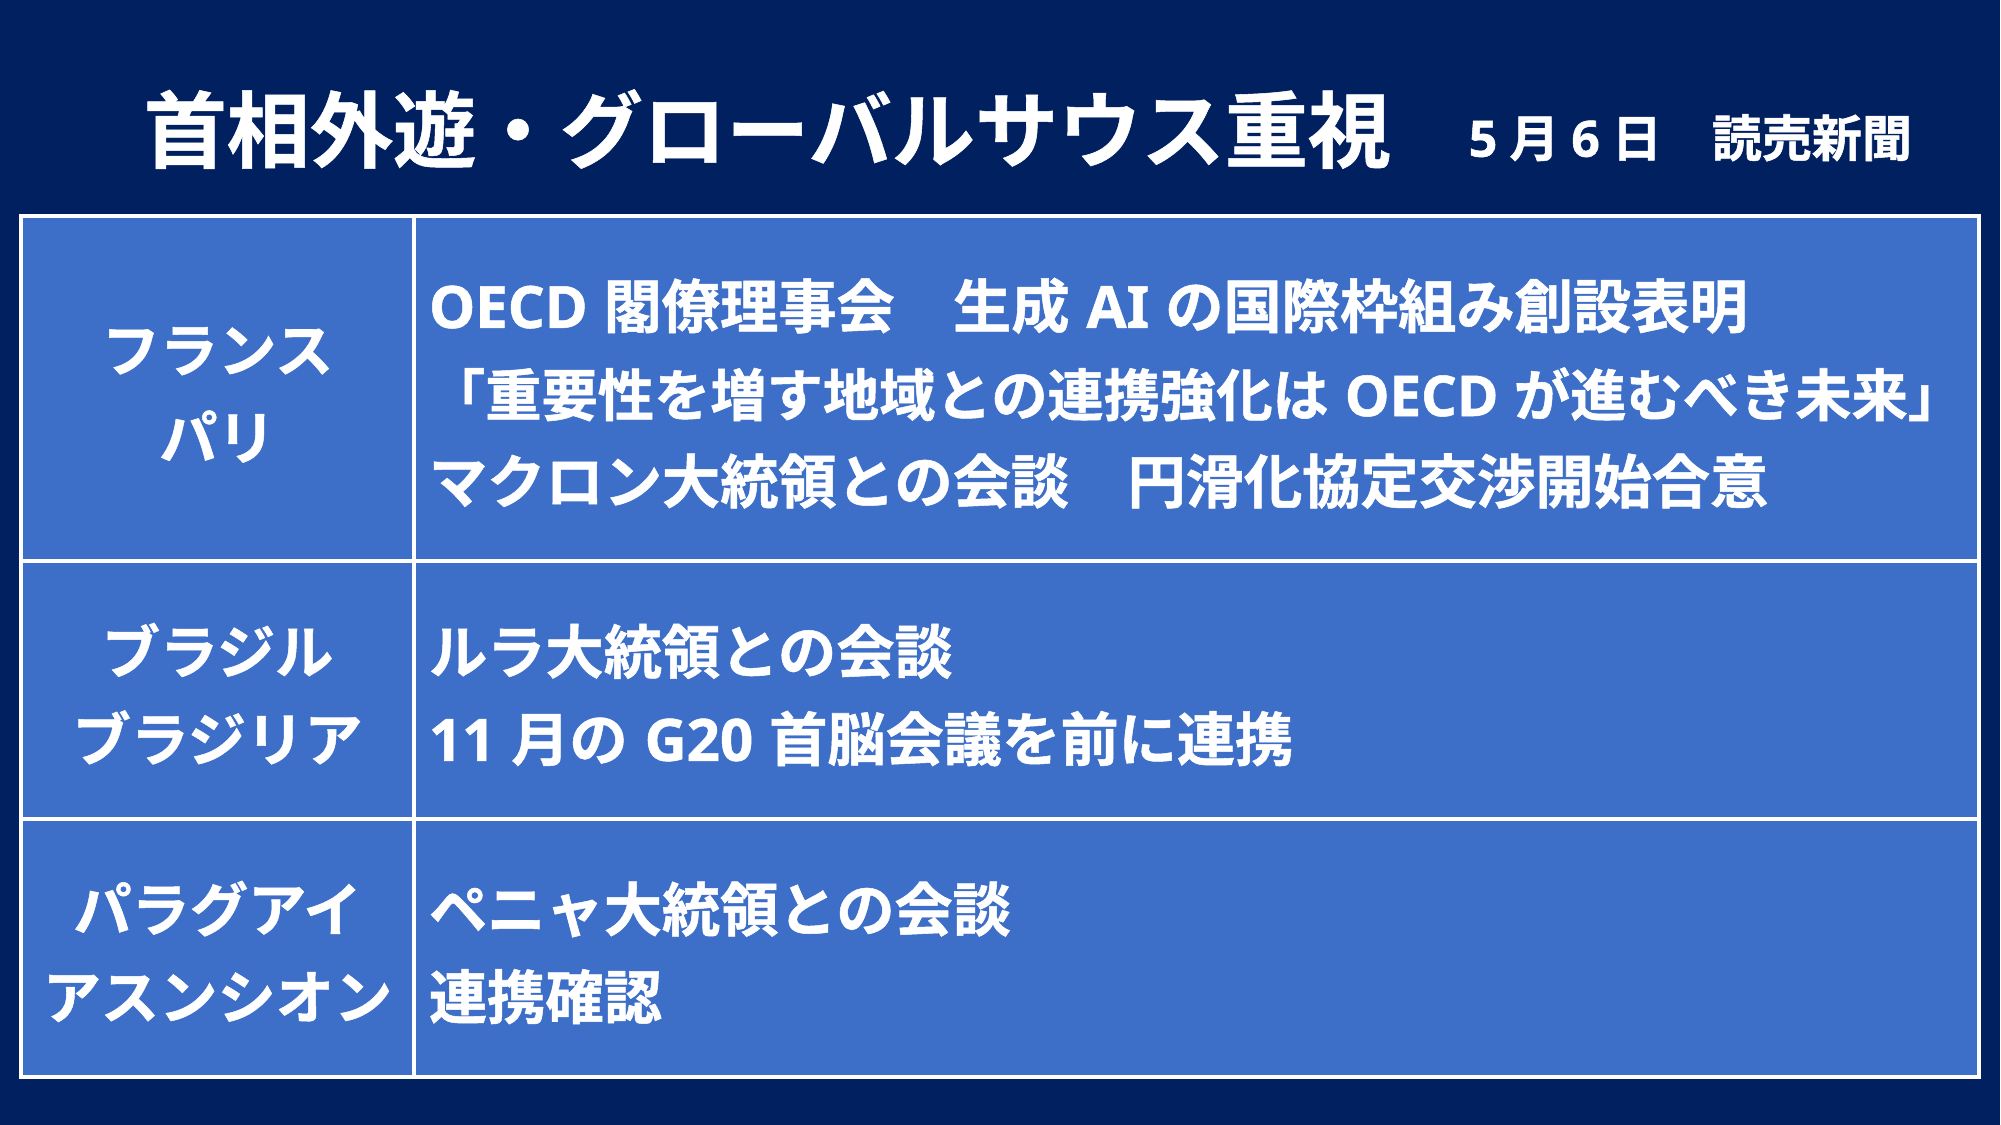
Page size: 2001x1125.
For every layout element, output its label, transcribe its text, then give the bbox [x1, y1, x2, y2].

table_cell ペニャ大統領との会談 連携確認 [416, 821, 1977, 1075]
table_header OECD閣僚理事会 生成AIの国際枠組み創設表明 「重要性を増す地域との連携強化はOECDが進むべき未来」 マクロン大統領との会談 円滑化協定交渉開始合意 [416, 218, 1977, 559]
text_box 5月6日 読売新聞 [1433, 0, 1947, 197]
table_cell パラグアイ アスンシオン [23, 821, 412, 1075]
text_box 首相外遊・グローバルサウス重視 [59, 11, 1476, 208]
table_header フランス パリ [23, 218, 412, 559]
table_cell ルラ大統領との会談 11月のG20首脳会議を前に連携 [416, 563, 1977, 817]
table_cell ブラジル ブラジリア [23, 563, 412, 817]
